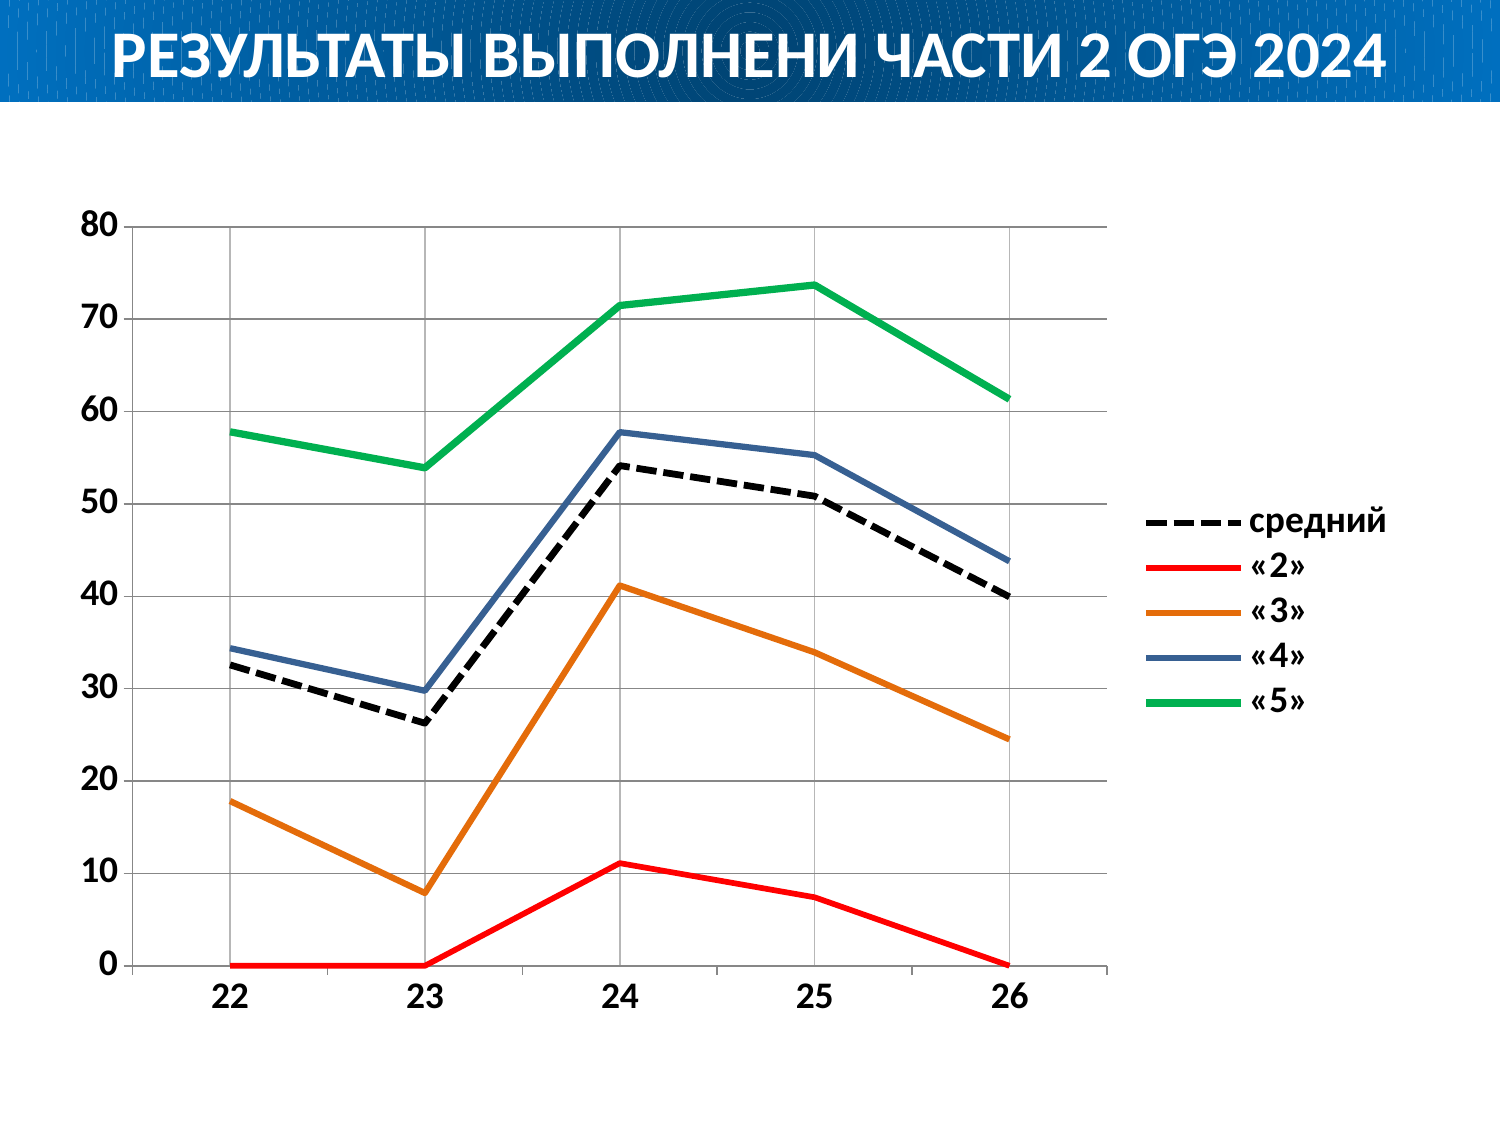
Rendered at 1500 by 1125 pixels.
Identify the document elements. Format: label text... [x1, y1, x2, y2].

text_box РЕЗУЛЬТАТЫ ВЫПОЛНЕНИ ЧАСТИ 2 ОГЭ 2024 [0, 0, 1500, 102]
chart [52, 191, 1412, 1036]
